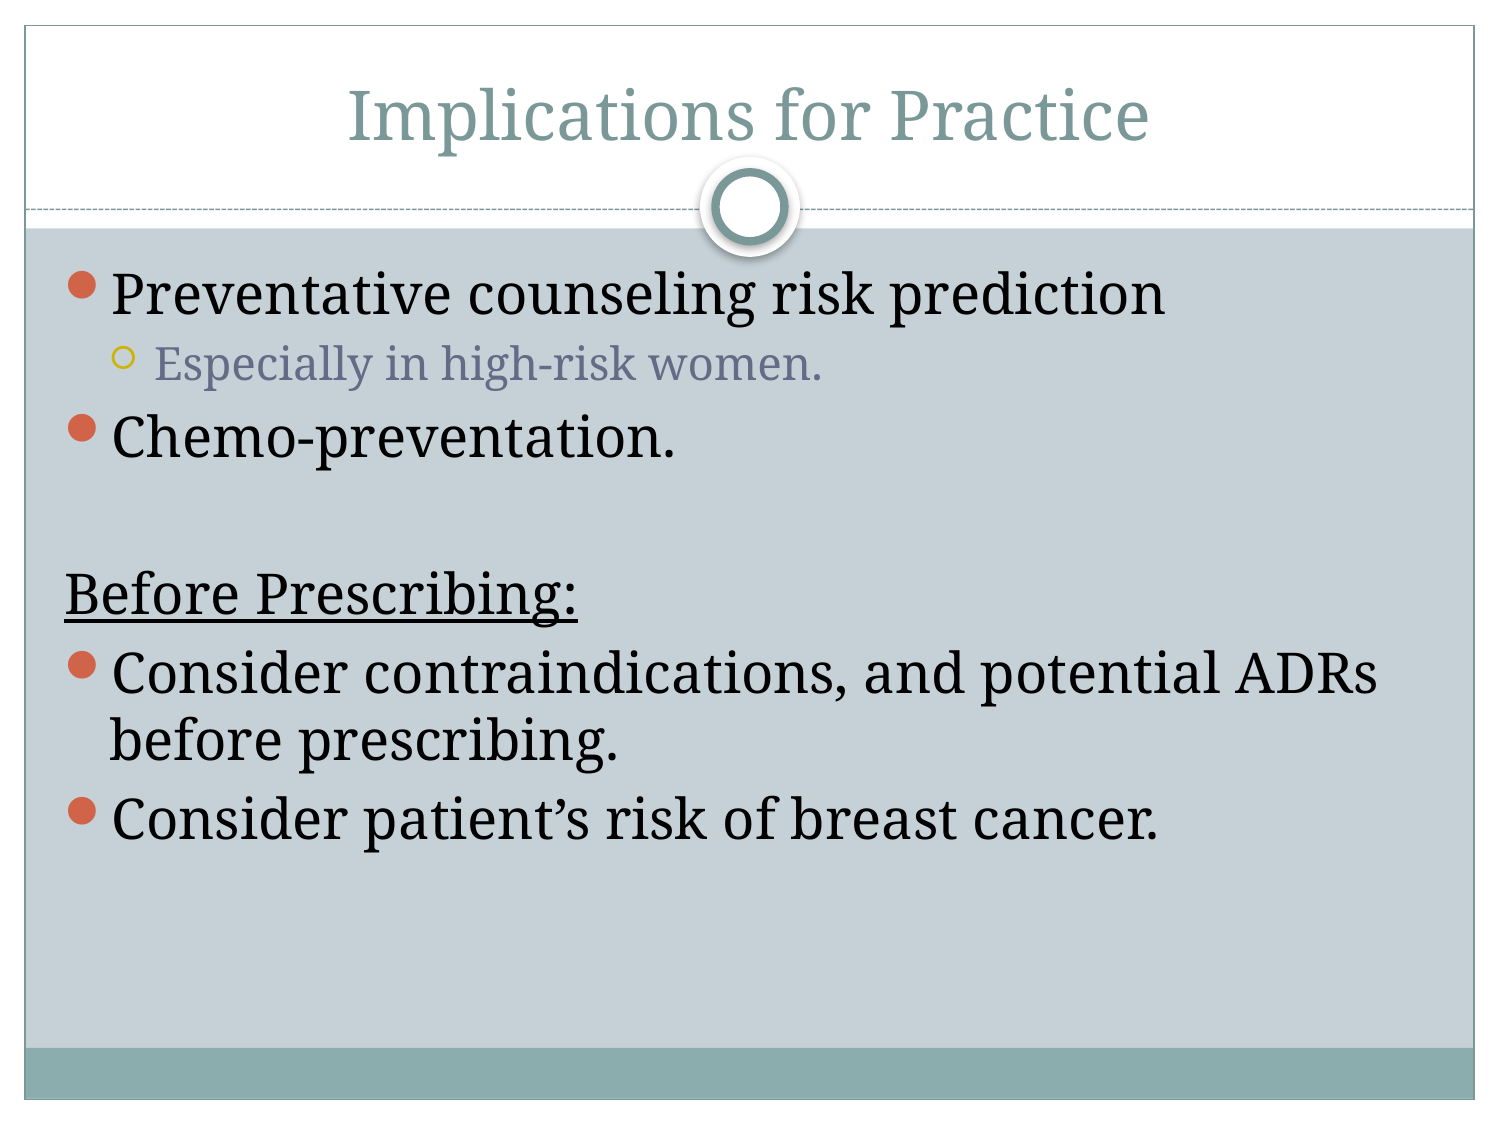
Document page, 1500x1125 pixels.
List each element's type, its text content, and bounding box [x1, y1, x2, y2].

list Preventative counseling risk prediction Especially in high-risk women. Chemo-preventation. Before Prescribing: Consider contraindications, and potential ADRs before prescribing. Consider patient’s risk of breast cancer. [49, 250, 1445, 1001]
title Implications for Practice [49, 37, 1450, 162]
